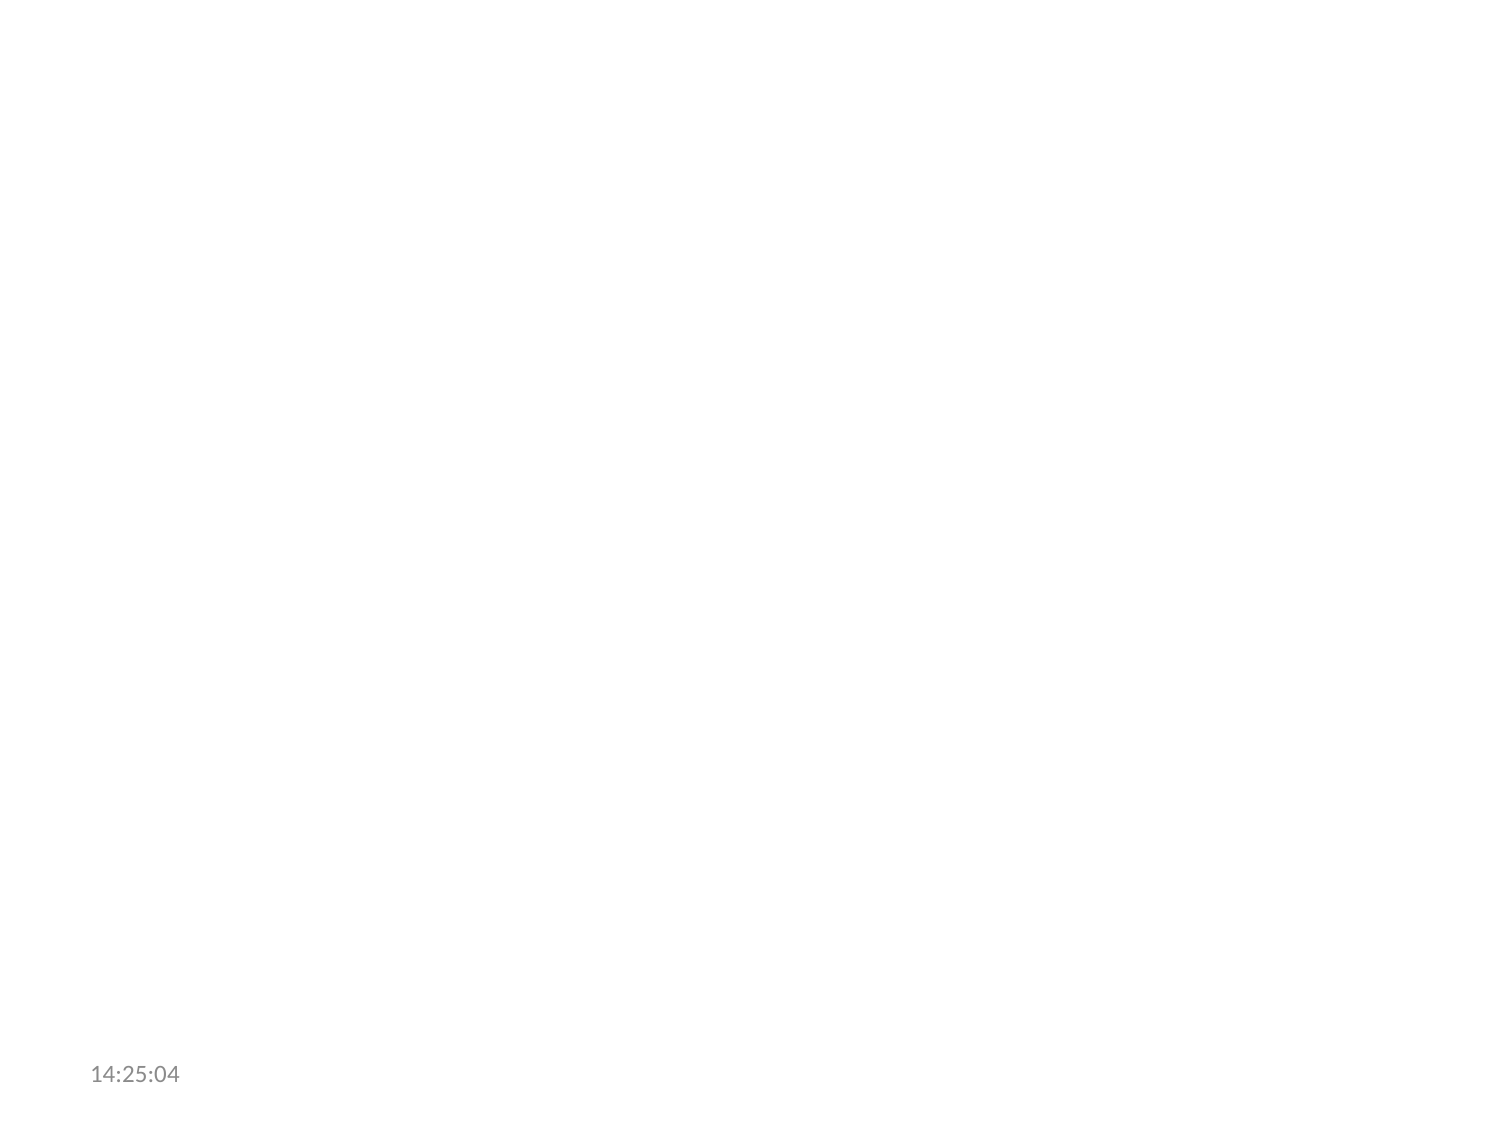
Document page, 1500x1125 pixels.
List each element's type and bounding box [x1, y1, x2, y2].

slide_number [75, 1042, 425, 1103]
